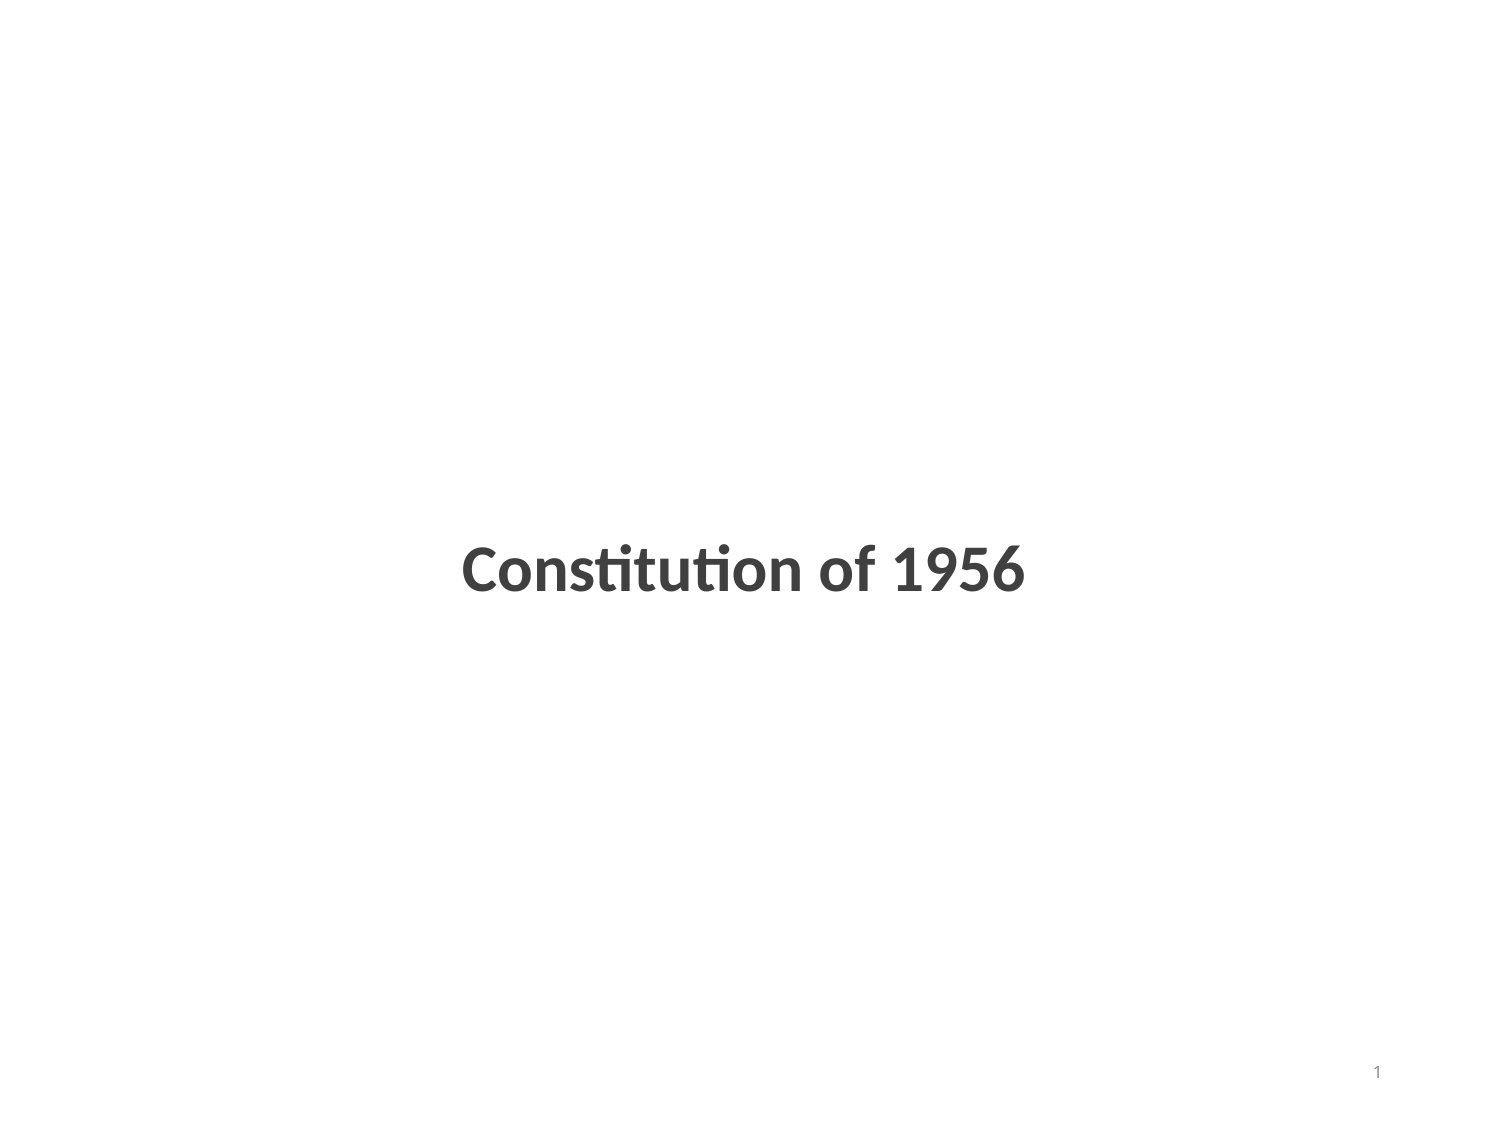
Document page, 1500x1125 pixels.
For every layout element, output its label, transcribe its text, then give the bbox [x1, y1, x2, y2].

slide_number 1 [1060, 1042, 1398, 1103]
subtitle Constitution of 1956 [137, 526, 1350, 778]
